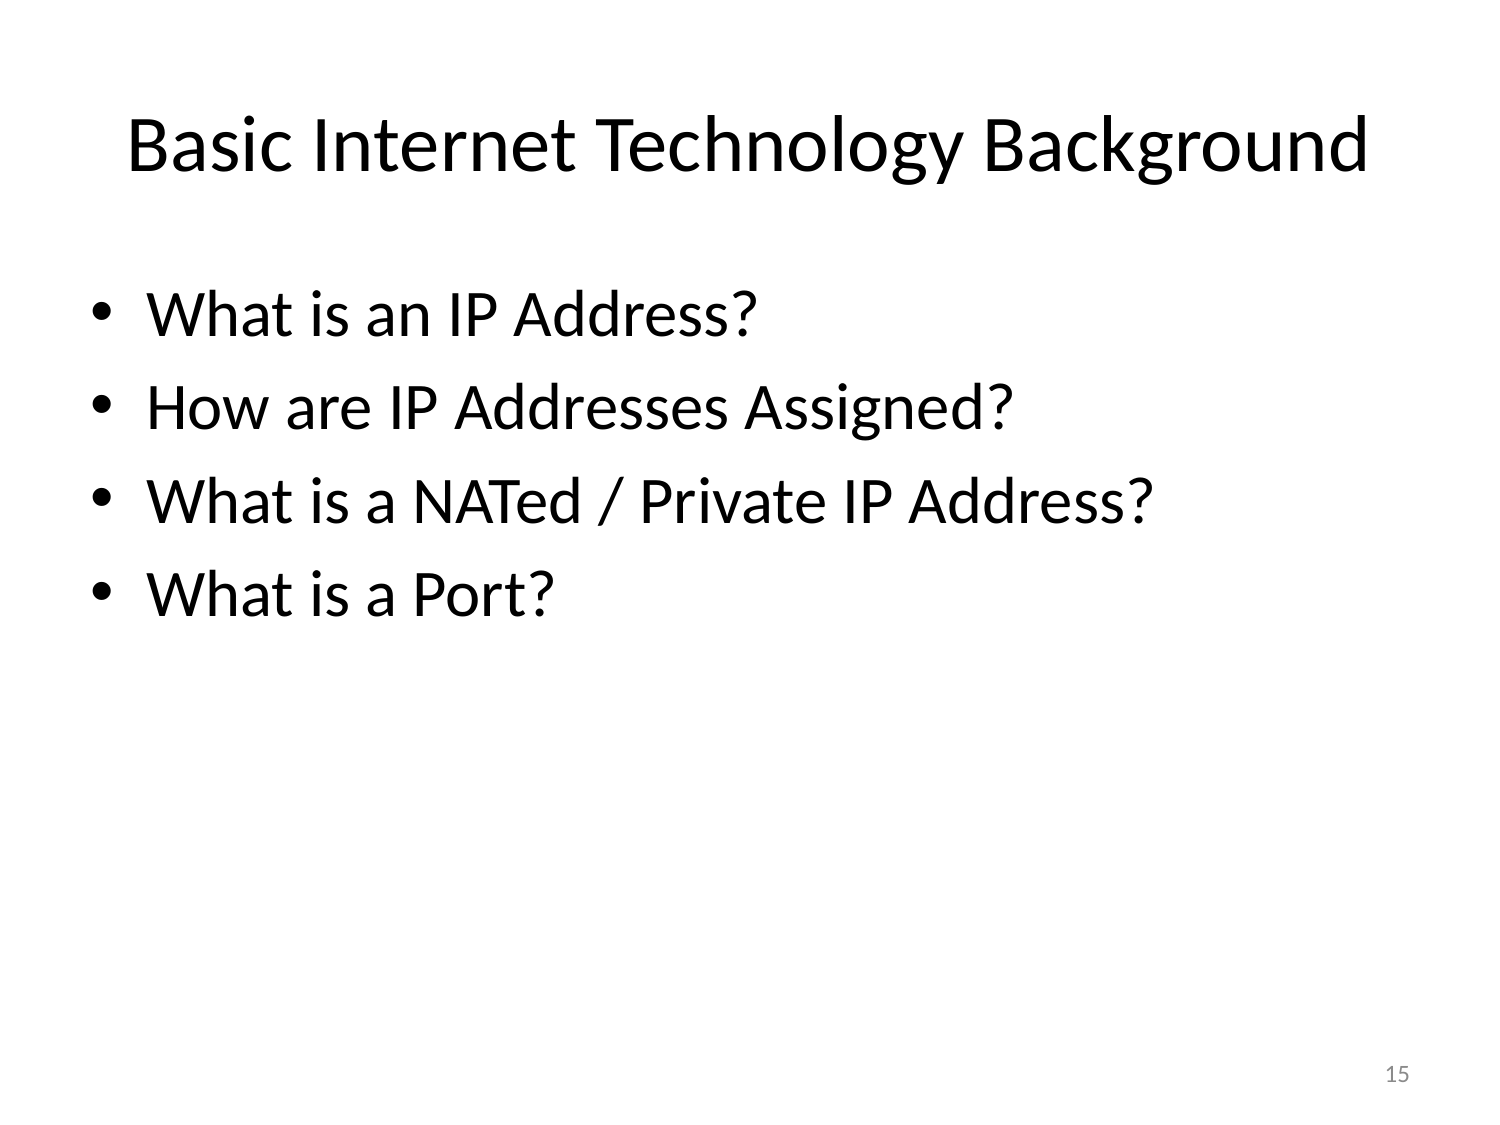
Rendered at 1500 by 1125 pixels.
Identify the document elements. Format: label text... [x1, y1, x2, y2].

list What is an IP Address? How are IP Addresses Assigned? What is a NATed / Private IP Address? What is a Port? [75, 262, 1425, 1005]
slide_number 15 [1074, 1042, 1425, 1103]
title Basic Internet Technology Background [75, 45, 1425, 233]
